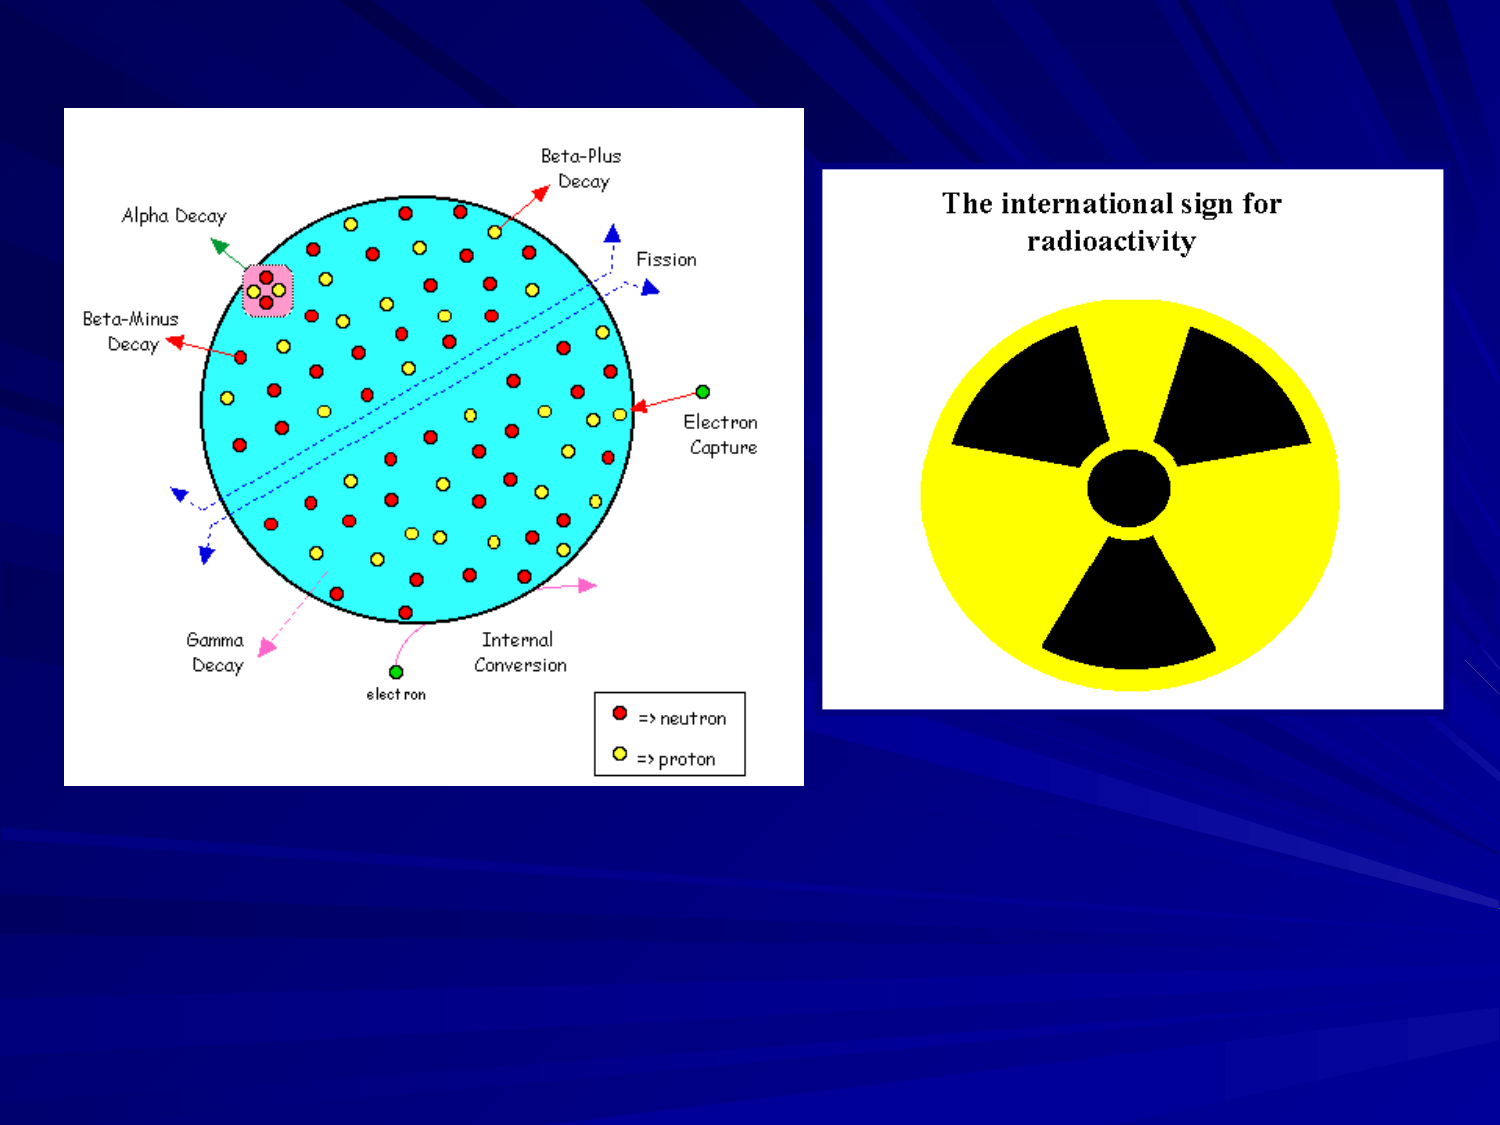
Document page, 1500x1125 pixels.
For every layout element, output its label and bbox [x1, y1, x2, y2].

list [816, 163, 1450, 716]
picture [64, 108, 805, 786]
